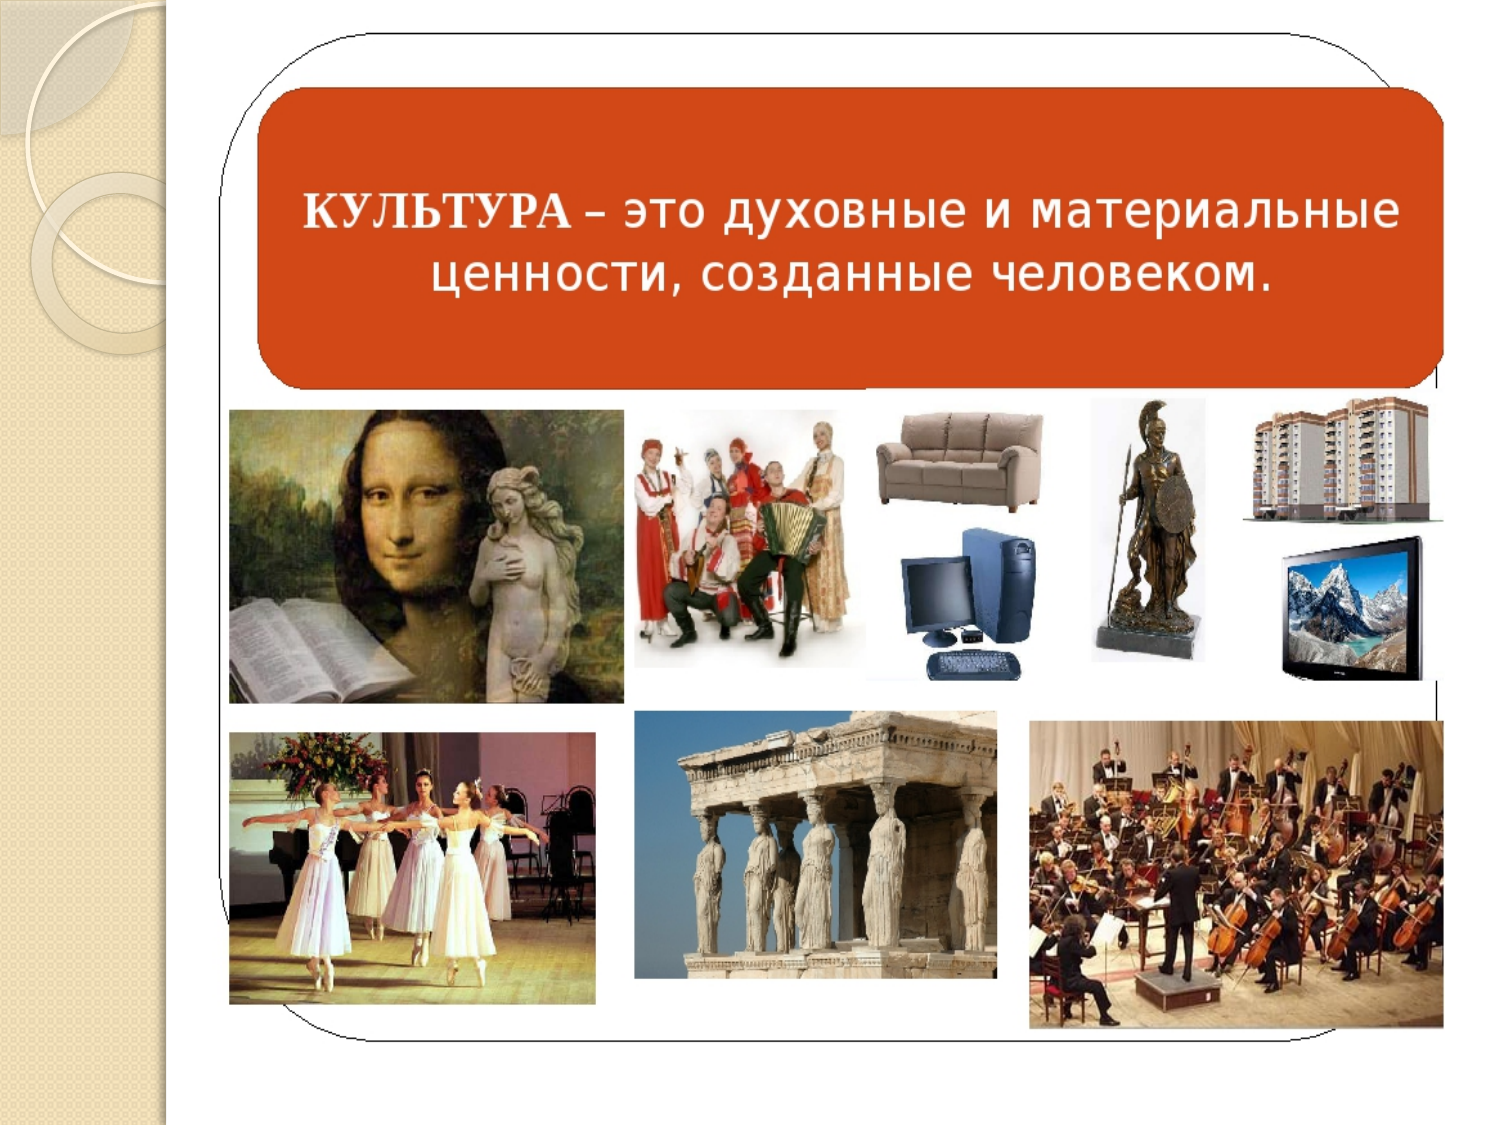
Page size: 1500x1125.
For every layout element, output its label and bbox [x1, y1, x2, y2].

list [210, 23, 1445, 1055]
